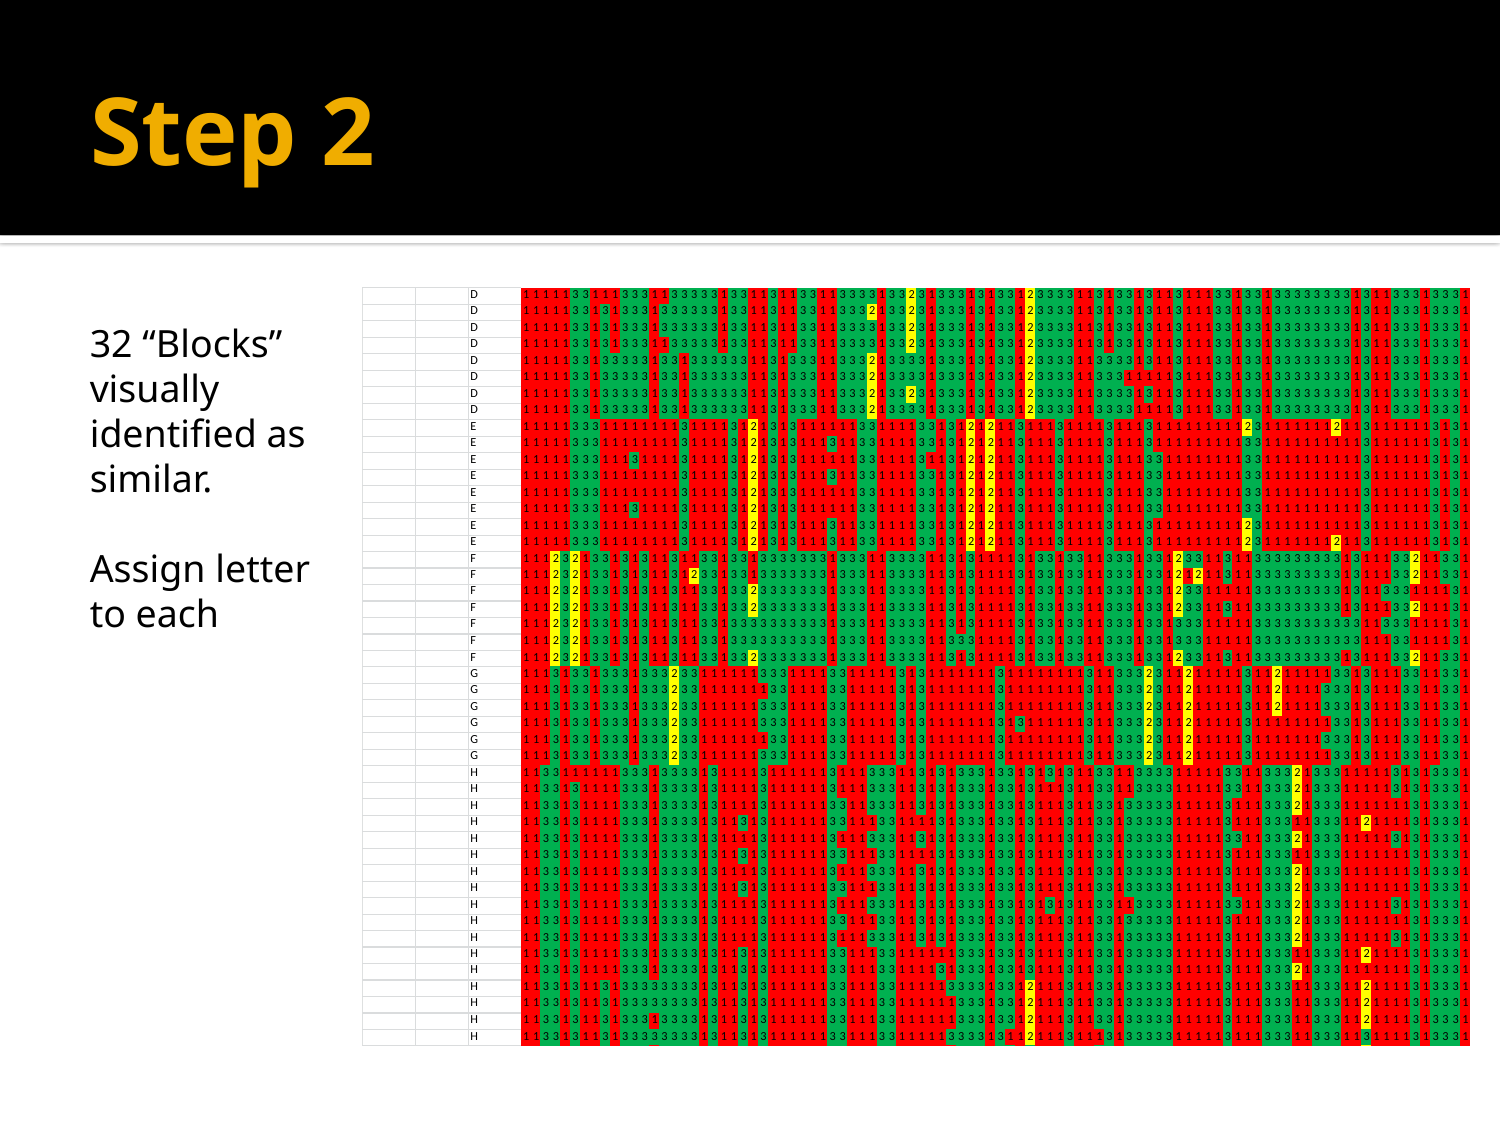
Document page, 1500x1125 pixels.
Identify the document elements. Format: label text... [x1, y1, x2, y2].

title Step 2 [75, 25, 1425, 231]
text_box 32 “Blocks” visually identified as similar. Assign letter to each [74, 312, 356, 643]
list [362, 287, 1471, 1047]
